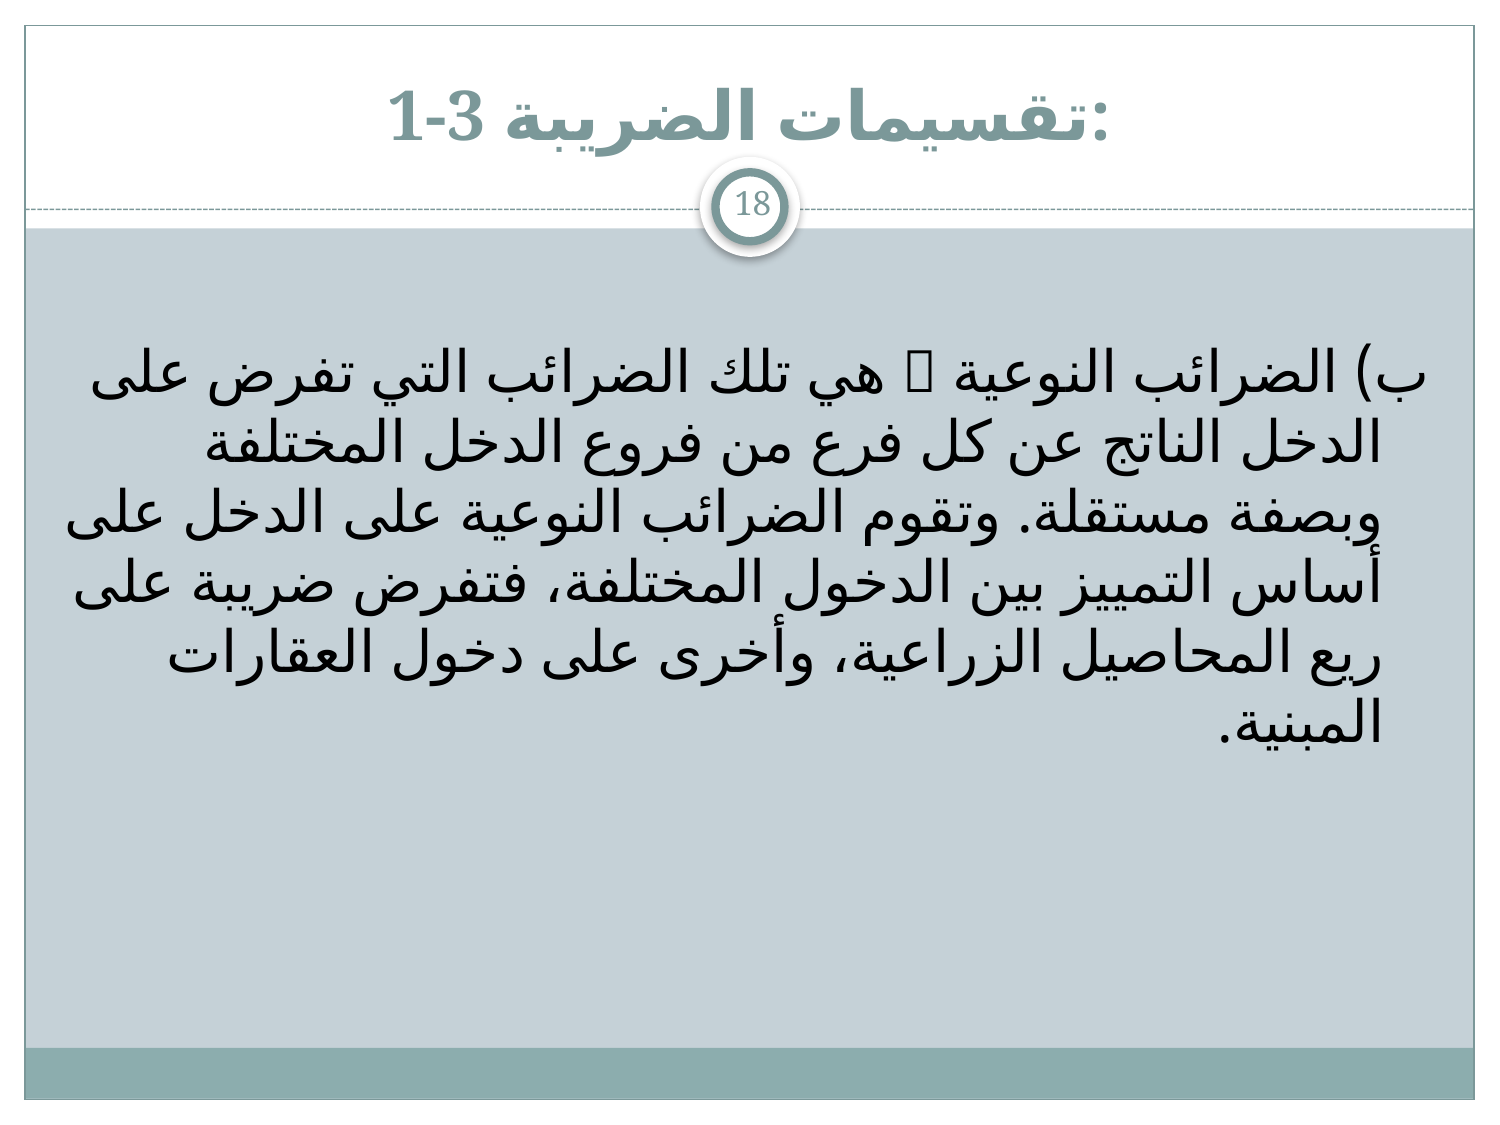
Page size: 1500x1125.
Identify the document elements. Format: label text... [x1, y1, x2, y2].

slide_number 18 [715, 168, 791, 241]
title 1-3 تقسيمات الضريبة: [49, 37, 1450, 162]
list ب) الضرائب النوعية  هي تلك الضرائب التي تفرض على الدخل الناتج عن كل فرع من فروع الدخل المختلفة وبصفة مستقلة. وتقوم الضرائب النوعية على الدخل على أساس التمييز بين الدخول المختلفة، فتفرض ضريبة على ريع المحاصيل الزراعية، وأخرى على دخول العقارات المبنية. [49, 250, 1445, 1001]
